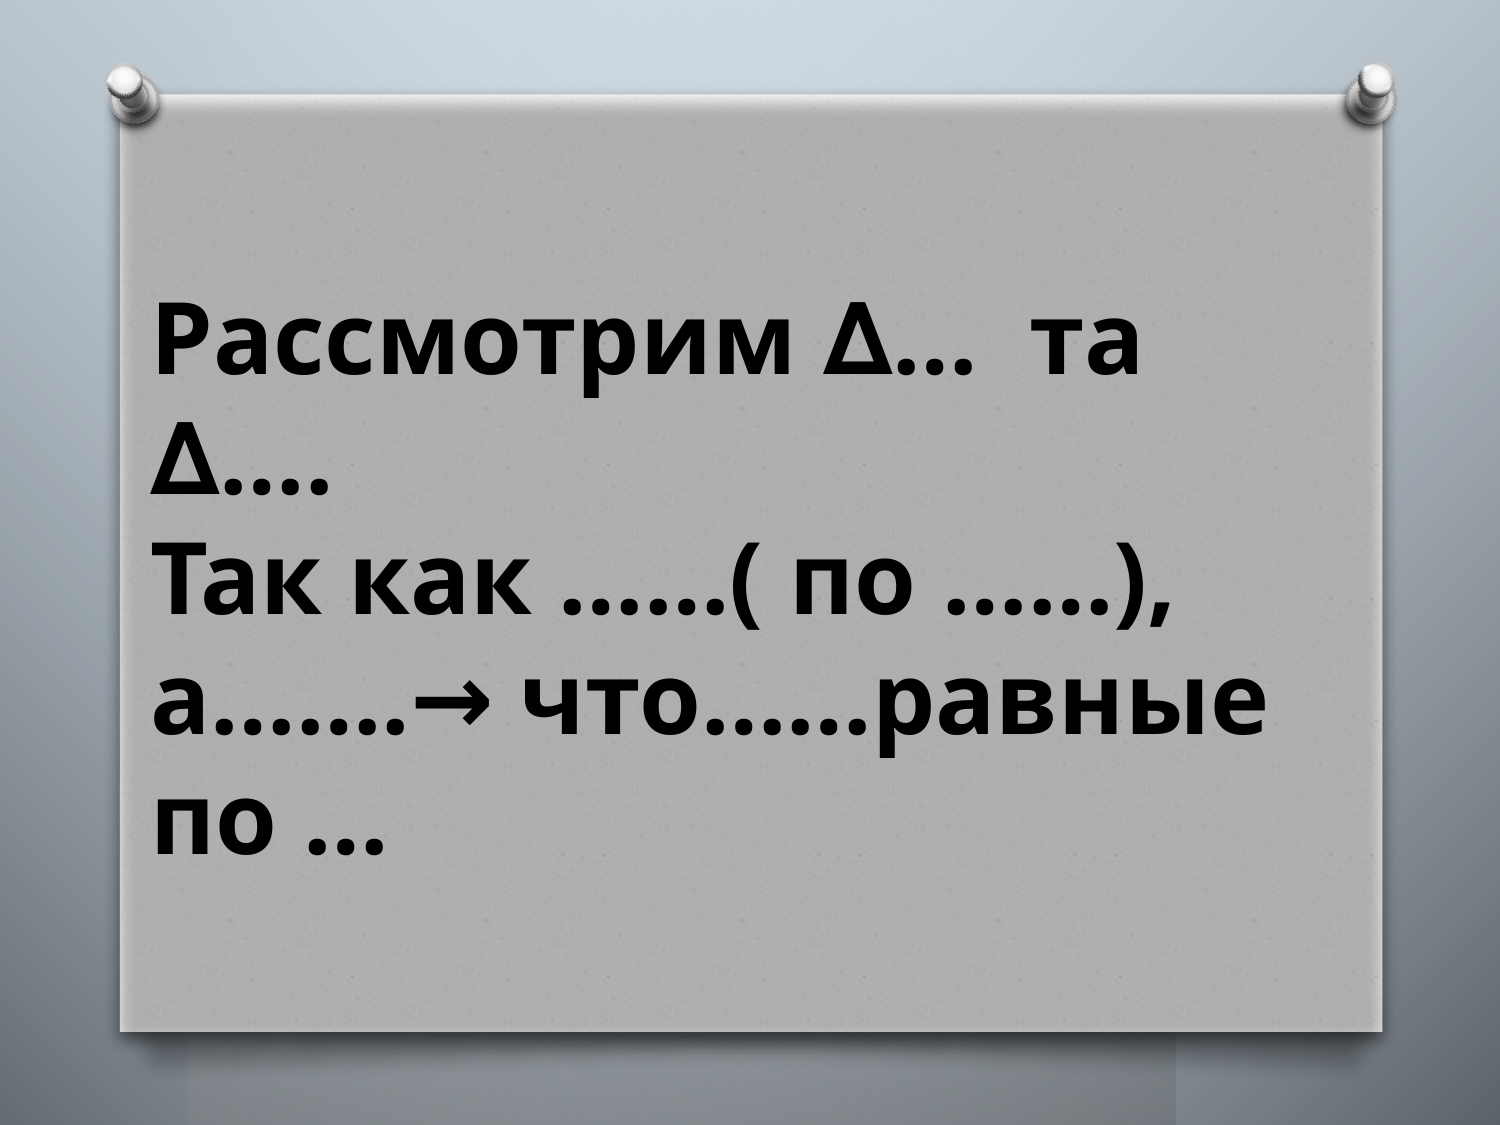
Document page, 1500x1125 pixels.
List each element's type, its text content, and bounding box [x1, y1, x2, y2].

text_box Рассмотрим ∆… та ∆…. Так как ……( по ……), а…….→ что……равные по … [135, 267, 1353, 882]
picture [1317, 35, 1439, 156]
picture [75, 29, 198, 153]
